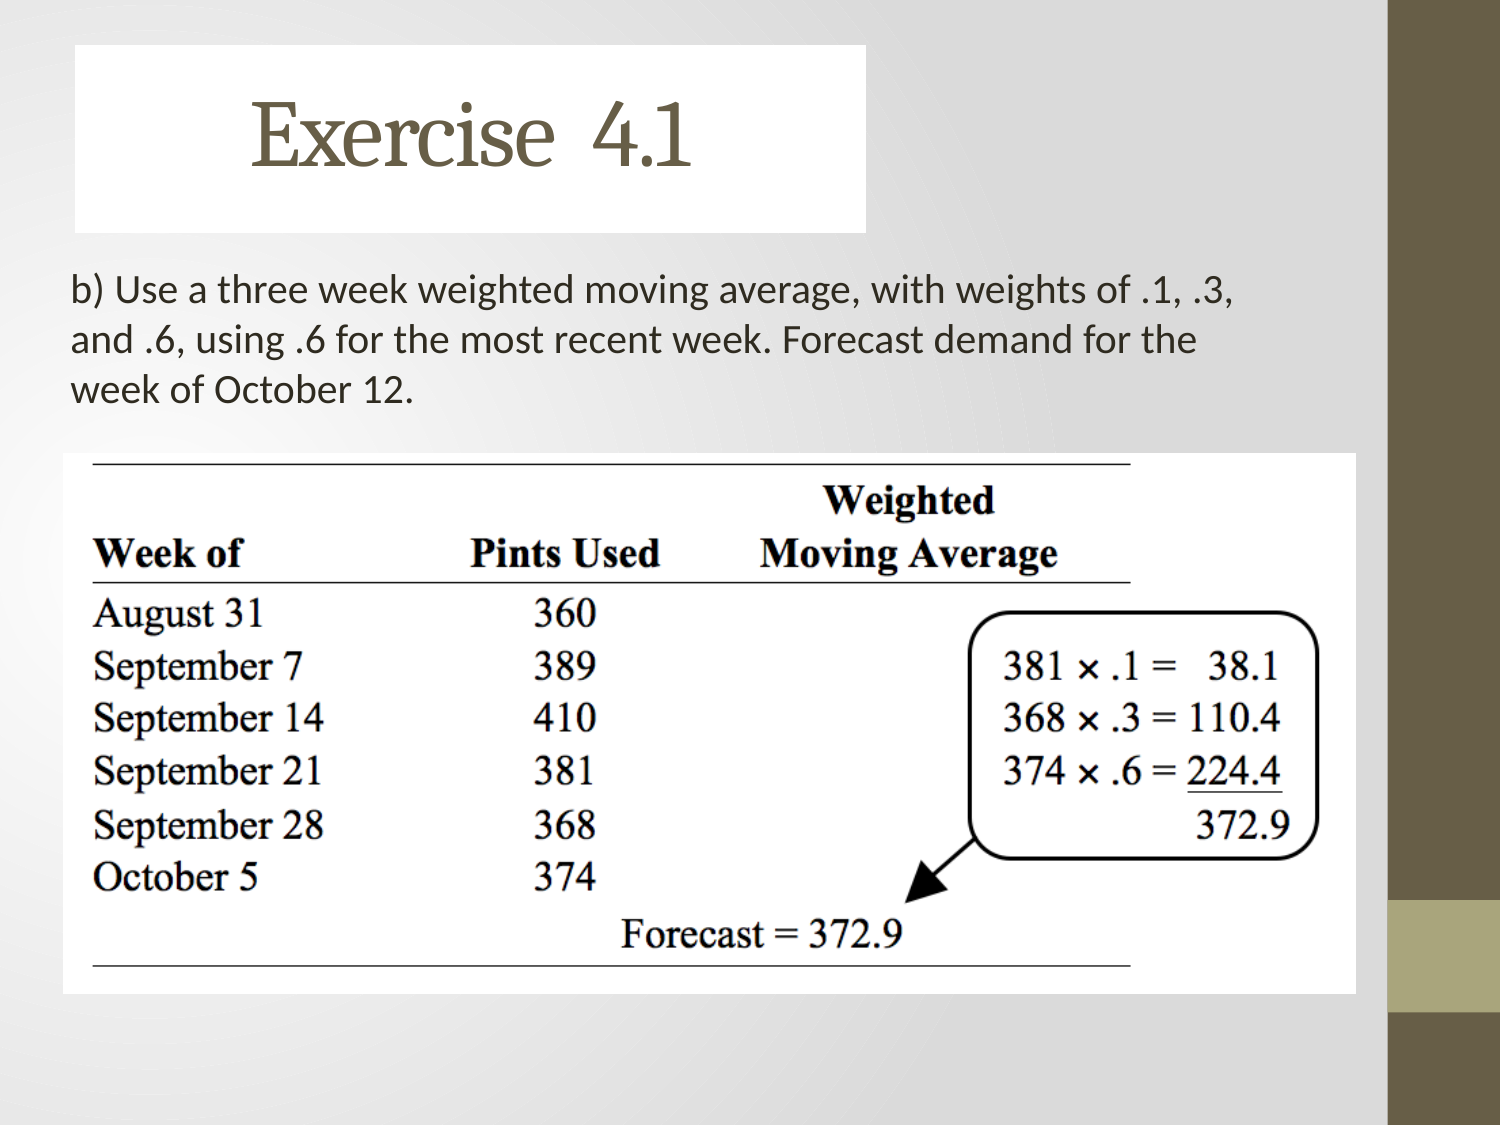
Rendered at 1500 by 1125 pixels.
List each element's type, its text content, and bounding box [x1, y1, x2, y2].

text_box b) Use a three week weighted moving average, with weights of .1, .3, and .6, using .6 for the most recent week. Forecast demand for the week of October 12. [55, 253, 1304, 419]
picture [62, 453, 1356, 994]
title Exercise 4.1 [75, 45, 866, 233]
